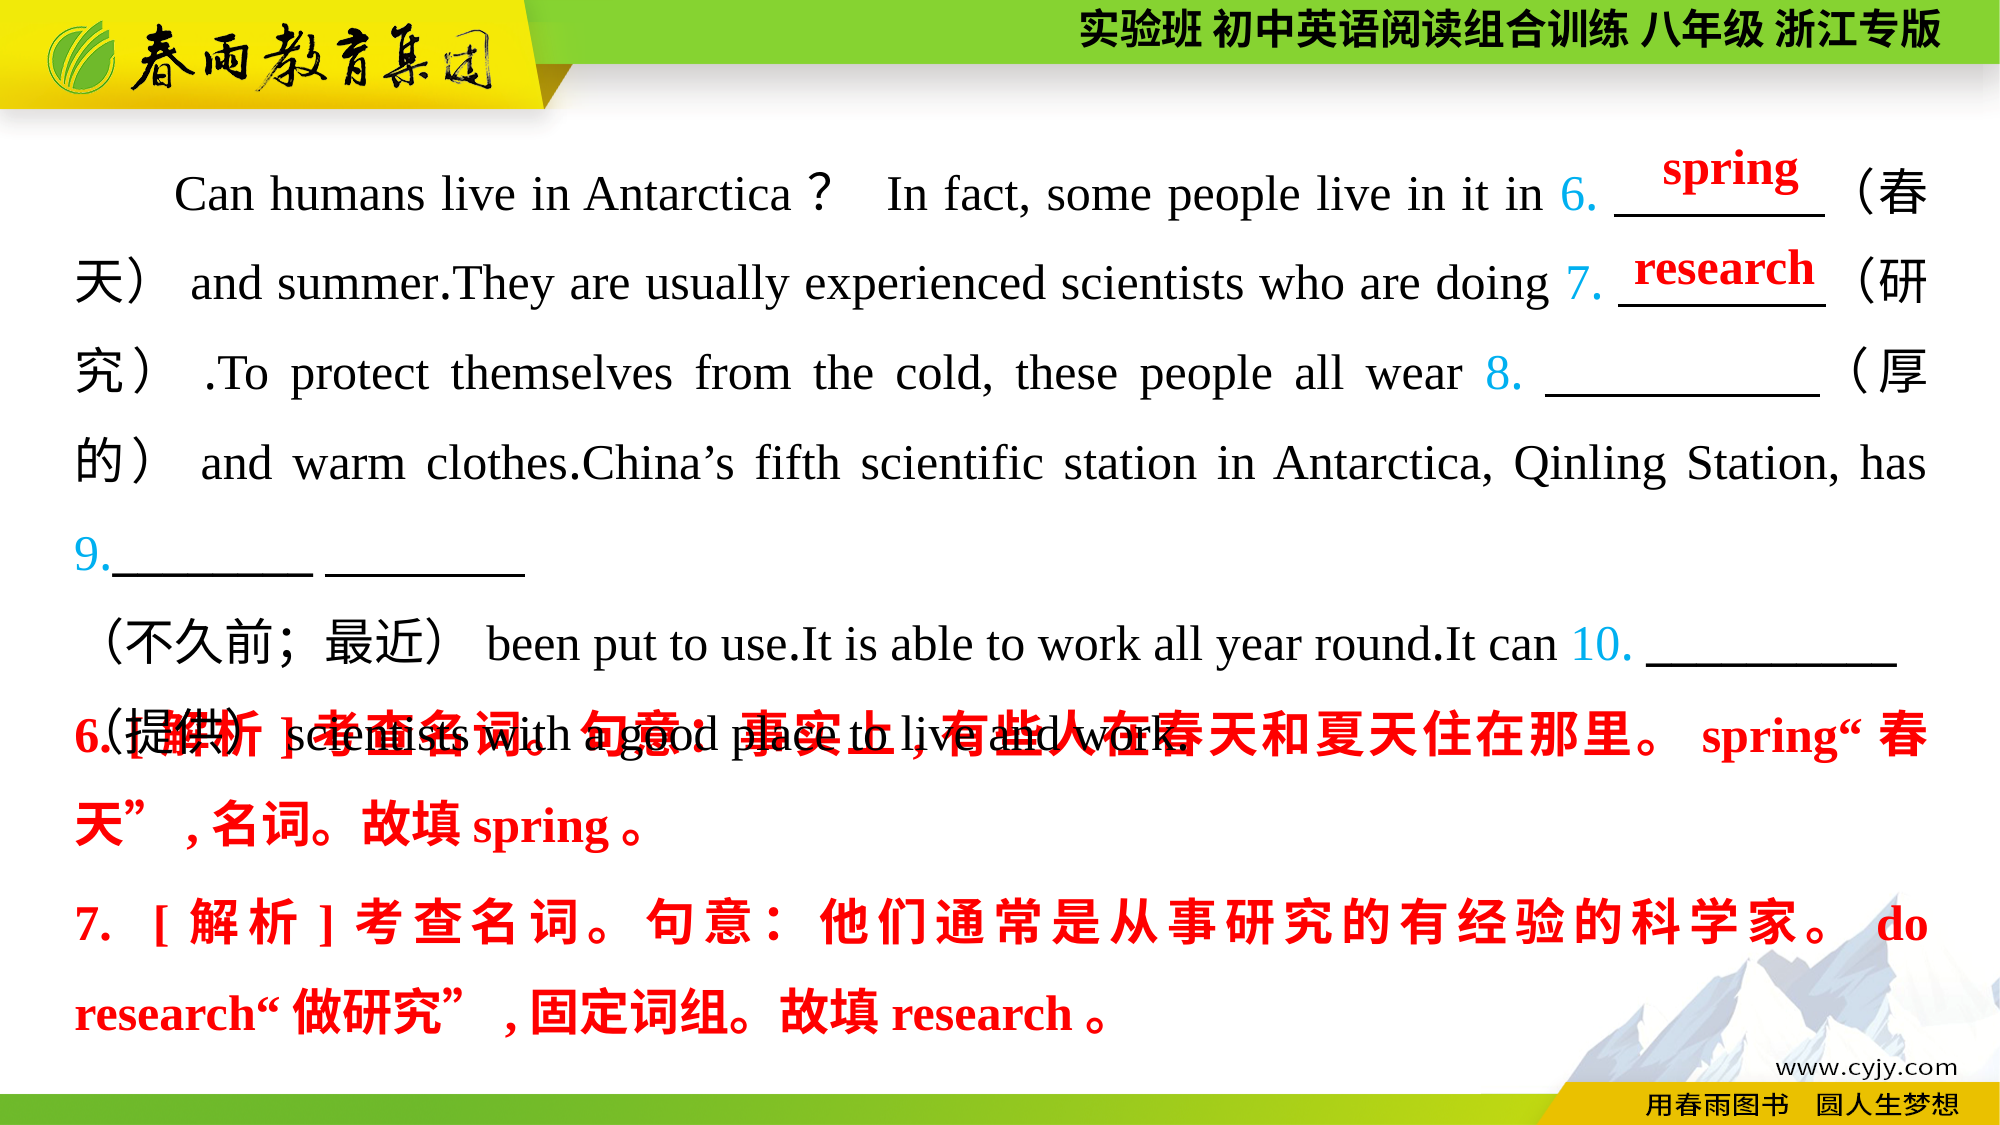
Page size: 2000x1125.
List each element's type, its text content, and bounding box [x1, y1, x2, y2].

text_box spring [1647, 127, 1814, 202]
text_box 6. [解析]考查名词。句意：事实上,有些人在春天和夏天住在那里。spring“春天”,名词。故填spring。 [59, 683, 1944, 860]
text_box research [1618, 227, 1831, 302]
list Can humans live in Antarctica？ In fact, some people live in it in 6. （春天）and summer.They are usually experienced scientists who are doing 7. （研究）.To protect themselves from the cold, these people all wear 8. （厚的）and warm clothes.China’s fifth scientific station in Antarctica, Qinling Station, has 9.________ （不久前；最近）been put to use.It is able to work all year round.It can 10. __________ （提供）scientists with a good place to live and work. [59, 122, 1944, 683]
text_box 7. [解析]考查名词。句意：他们通常是从事研究的有经验的科学家。do research“做研究”,固定词组。故填research。 [59, 860, 1944, 1049]
picture [0, 0, 2000, 1125]
